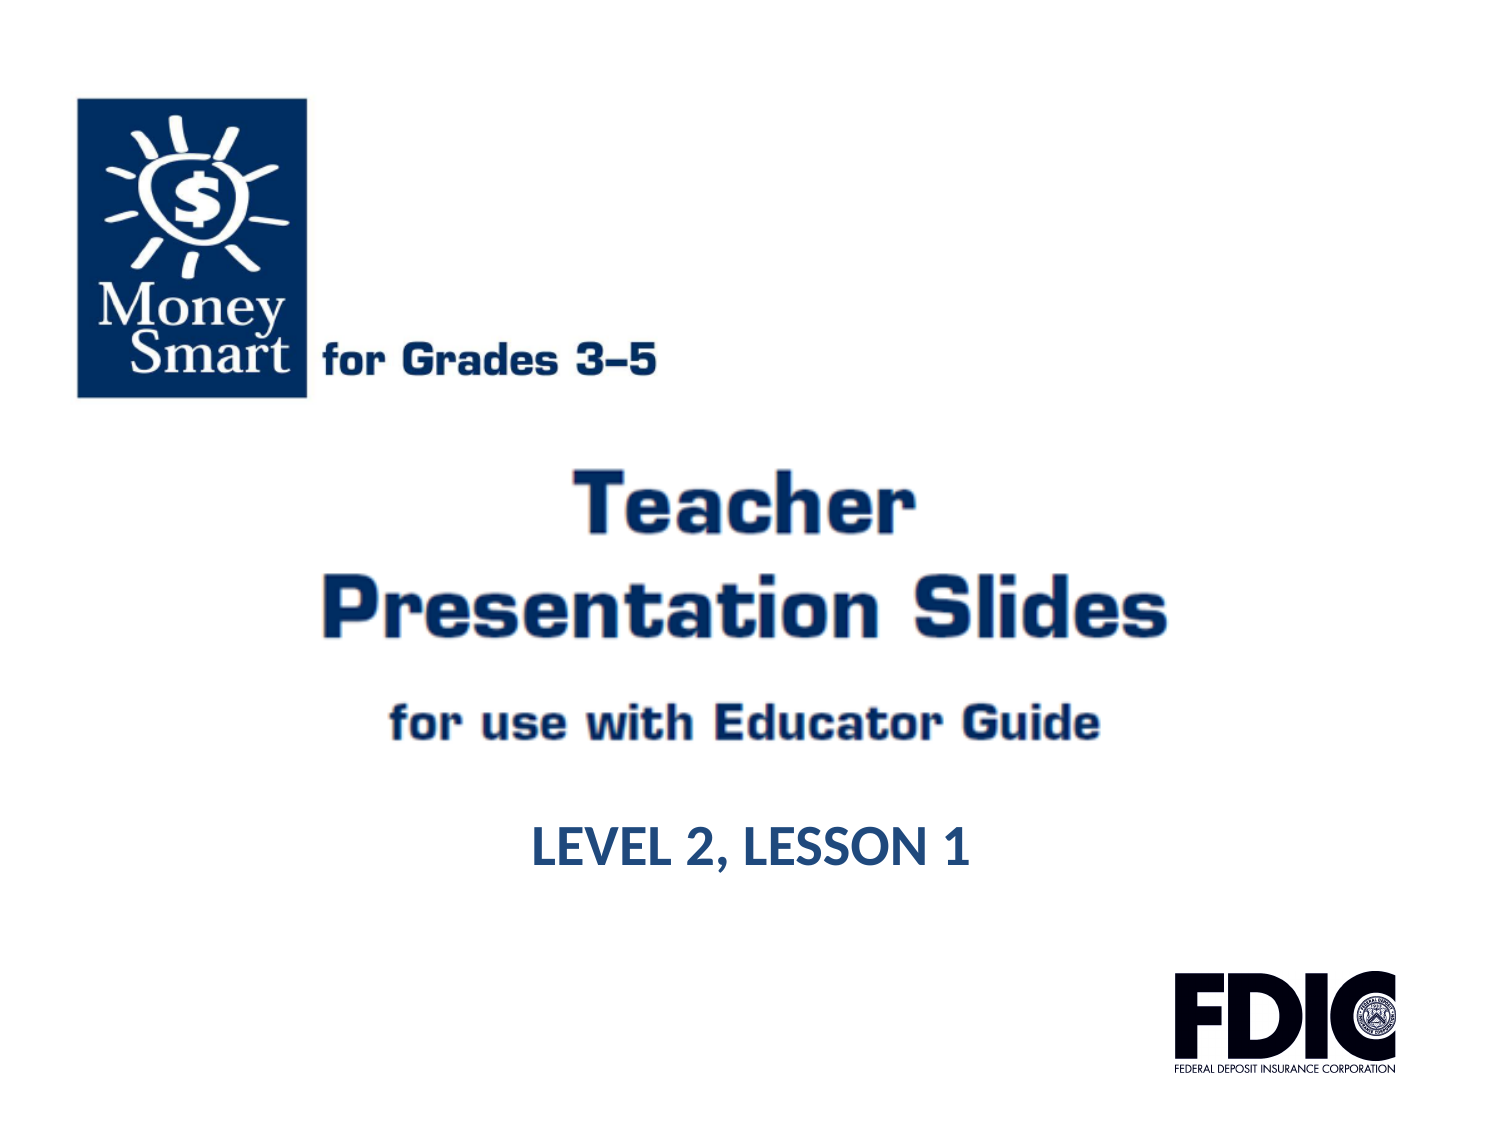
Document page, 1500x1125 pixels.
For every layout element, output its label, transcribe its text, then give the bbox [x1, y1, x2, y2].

picture [295, 449, 1208, 801]
picture [62, 87, 664, 405]
text_box LEVEL 2, LESSON 1 [514, 810, 989, 885]
picture [1174, 970, 1397, 1073]
